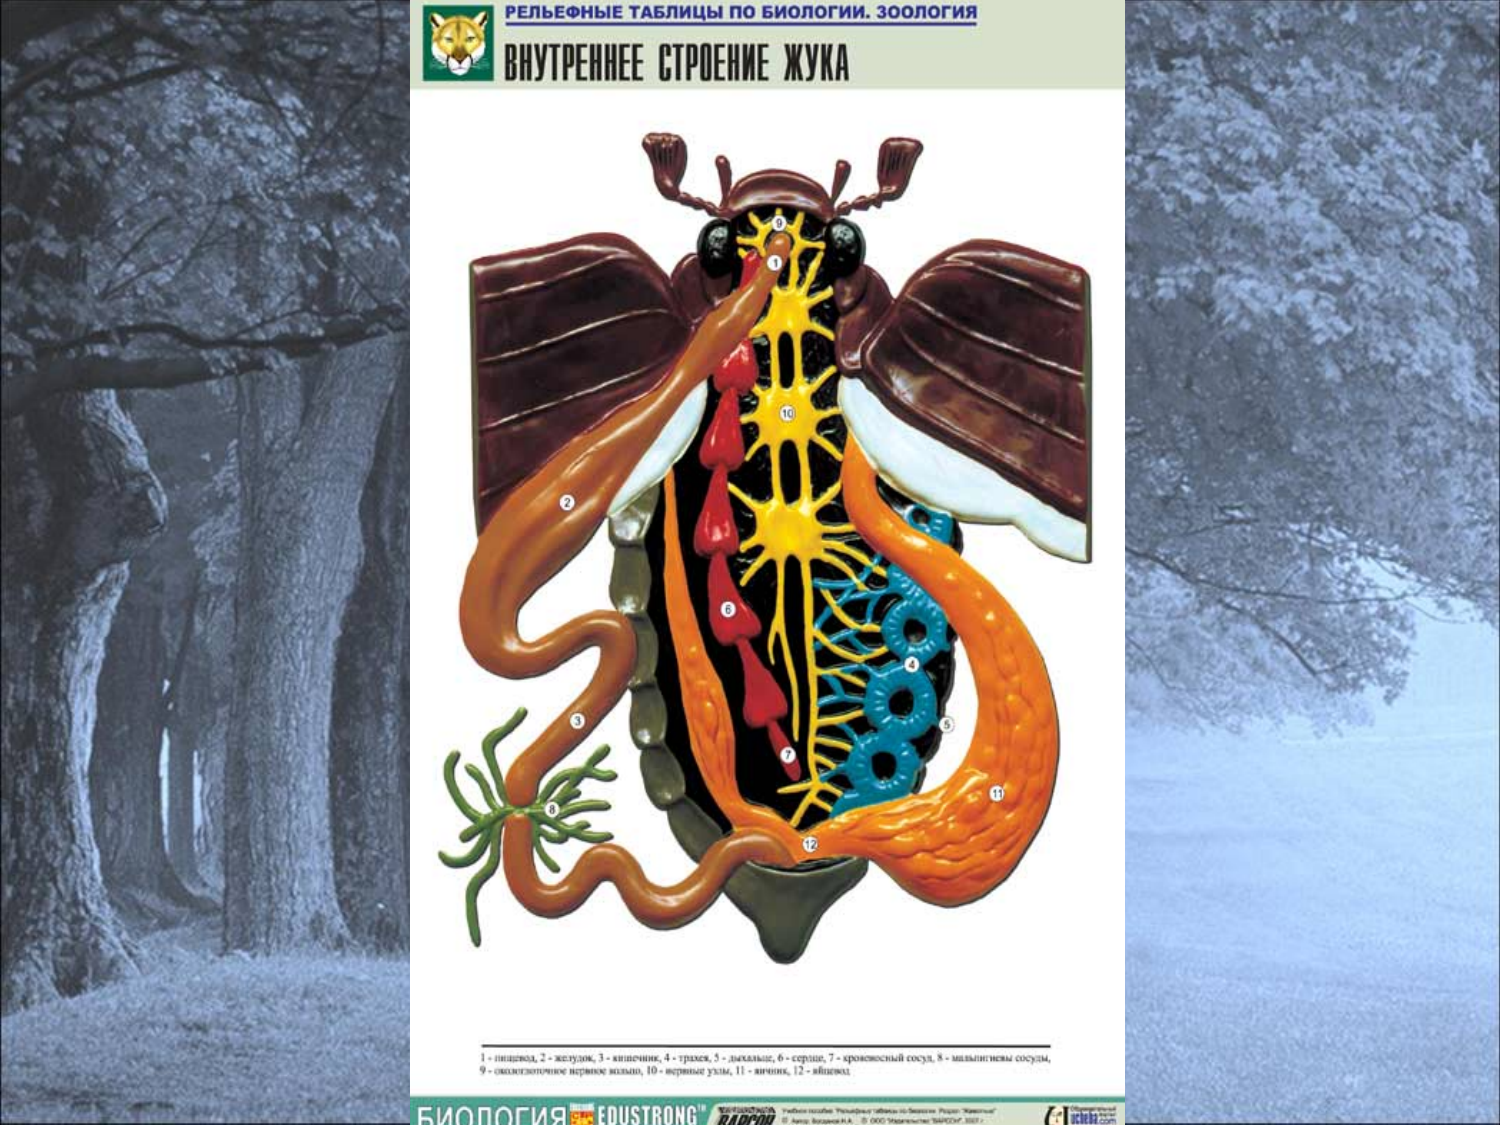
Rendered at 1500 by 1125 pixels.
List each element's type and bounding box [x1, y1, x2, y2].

picture [0, 0, 409, 1125]
list [409, 0, 1126, 1125]
picture [1126, 0, 1500, 1125]
